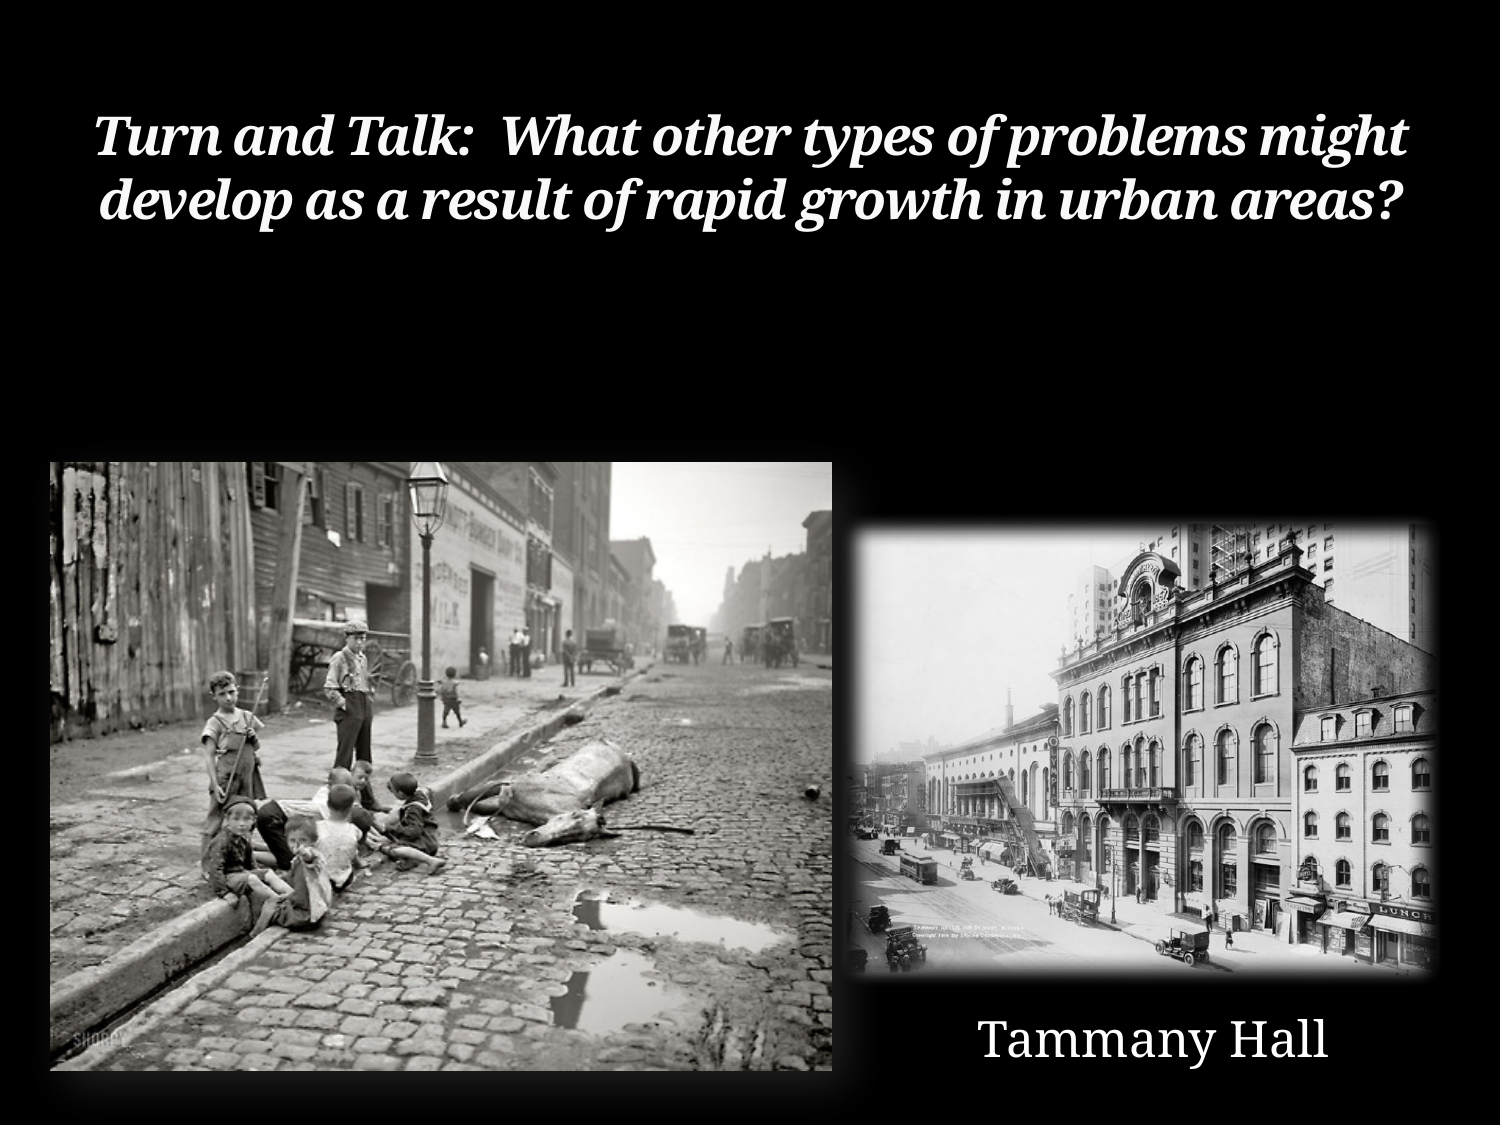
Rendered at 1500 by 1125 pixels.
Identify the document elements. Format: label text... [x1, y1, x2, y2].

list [840, 515, 1441, 986]
text_box Tammany Hall [962, 999, 1463, 1075]
picture [49, 462, 833, 1072]
title Turn and Talk: What other types of problems might develop as a result of rapid growth in urban areas? [74, 74, 1425, 325]
